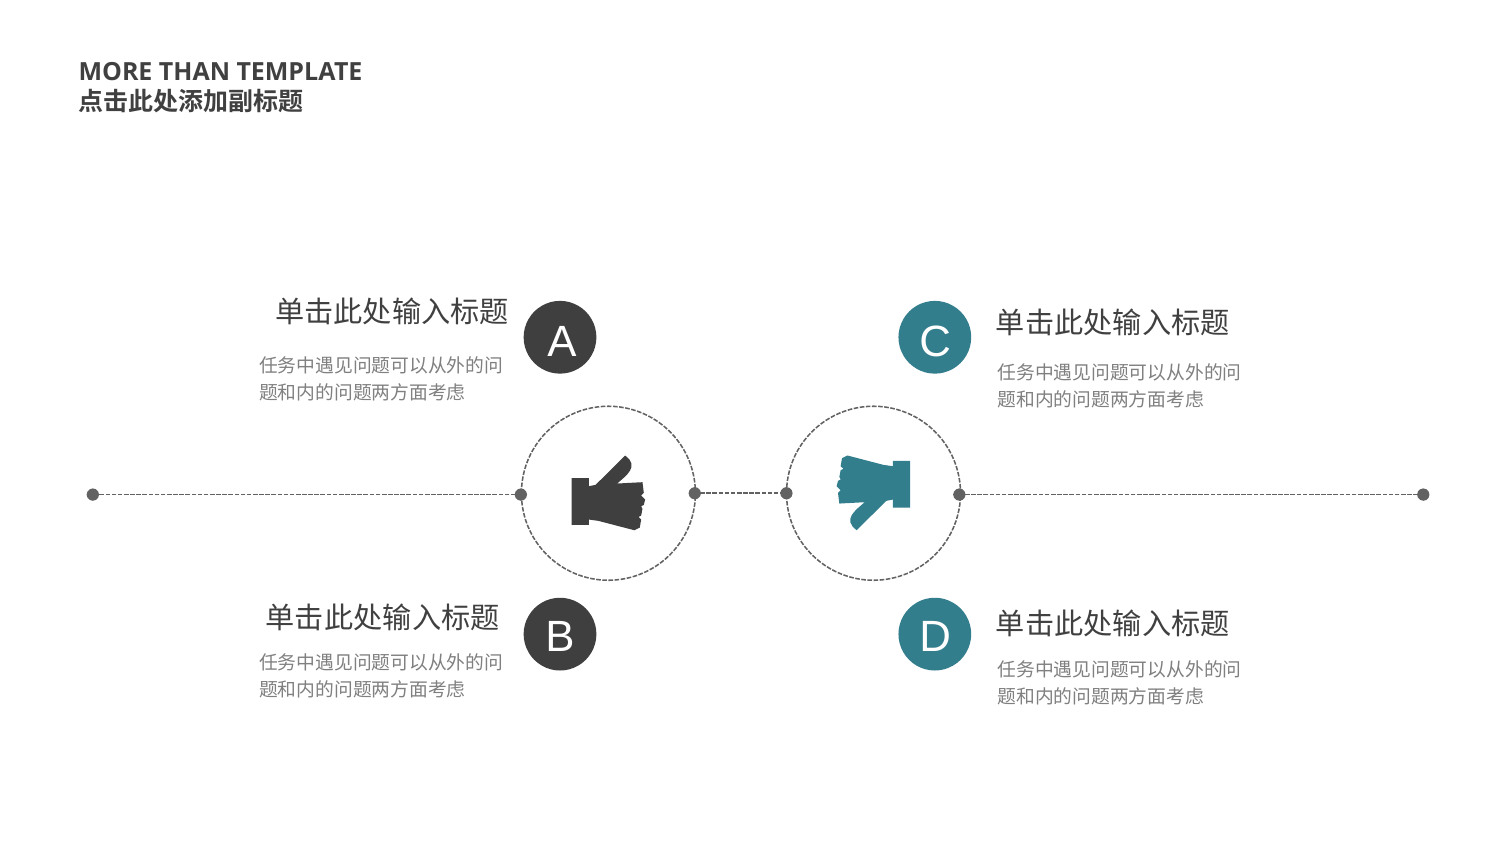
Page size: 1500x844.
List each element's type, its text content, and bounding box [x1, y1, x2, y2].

text_box [519, 404, 698, 583]
text_box [587, 606, 599, 662]
text_box 单击此处输入标题 [984, 599, 1242, 646]
text_box [538, 666, 582, 673]
text_box 单击此处输入标题 [984, 298, 1242, 345]
text_box A [535, 306, 588, 371]
text_box [896, 310, 907, 364]
text_box 任务中遇见问题可以从外的问题和内的问题两方面考虑 [247, 343, 524, 410]
text_box 任务中遇见问题可以从外的问题和内的问题两方面考虑 [247, 640, 524, 706]
text_box B [534, 602, 587, 666]
text_box [896, 607, 907, 661]
text_box [836, 455, 911, 531]
text_box [537, 298, 583, 306]
text_box [521, 605, 534, 663]
text_box 任务中遇见问题可以从外的问题和内的问题两方面考虑 [986, 647, 1262, 714]
text_box [963, 311, 974, 364]
text_box [571, 455, 646, 531]
text_box [913, 666, 957, 673]
text_box [913, 595, 956, 602]
text_box [539, 595, 582, 602]
text_box 单击此处输入标题 [263, 287, 521, 334]
text_box [588, 310, 599, 364]
text_box [521, 308, 535, 367]
text_box [963, 608, 974, 661]
text_box D [907, 602, 963, 666]
text_box [912, 298, 958, 306]
text_box [541, 371, 579, 376]
text_box [916, 371, 954, 376]
text_box 单击此处输入标题 [254, 593, 512, 640]
text_box 任务中遇见问题可以从外的问题和内的问题两方面考虑 [986, 350, 1262, 417]
text_box [784, 404, 963, 583]
text_box C [907, 306, 963, 371]
